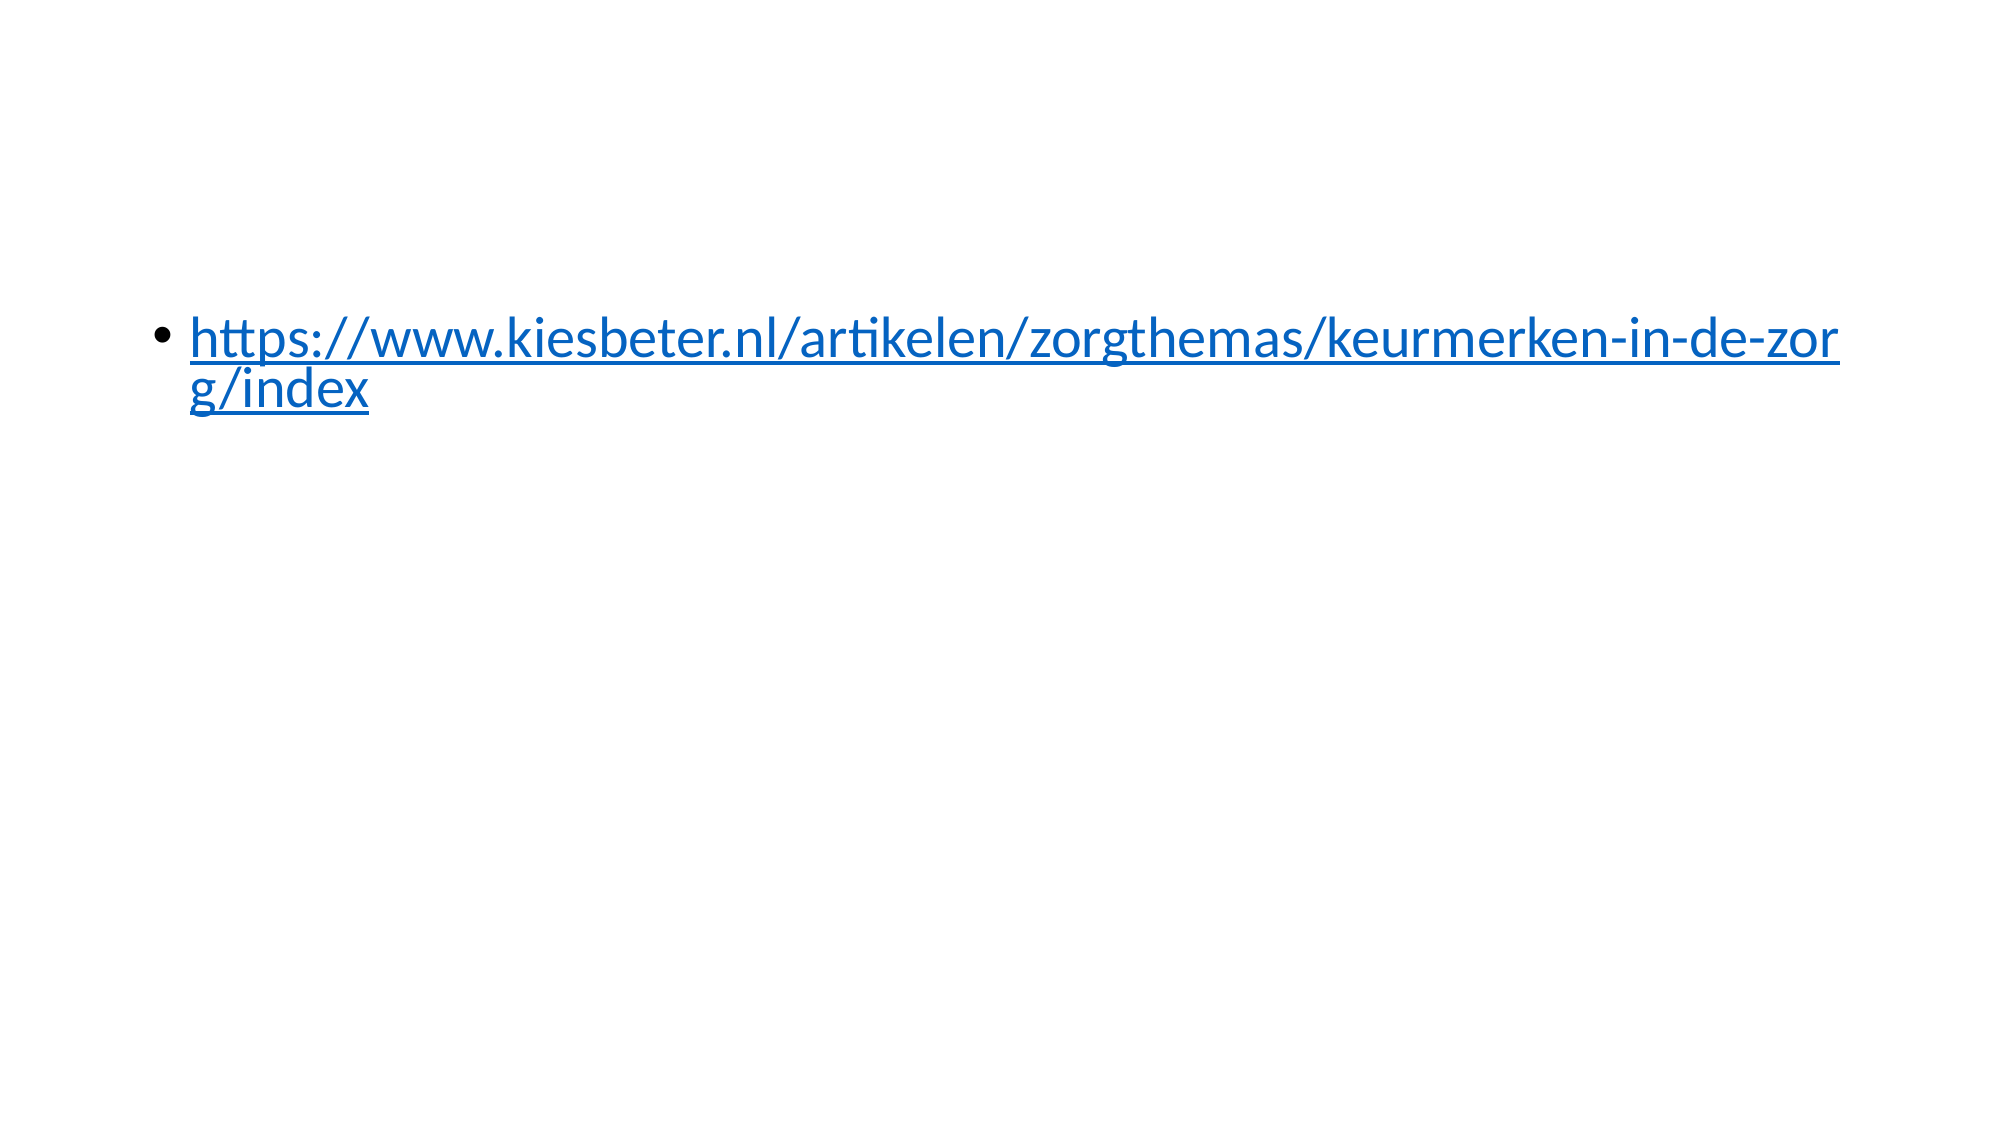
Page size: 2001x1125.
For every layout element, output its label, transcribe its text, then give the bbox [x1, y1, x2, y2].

list https://www.kiesbeter.nl/artikelen/zorgthemas/keurmerken-in-de-zorg/index [137, 299, 1863, 1014]
